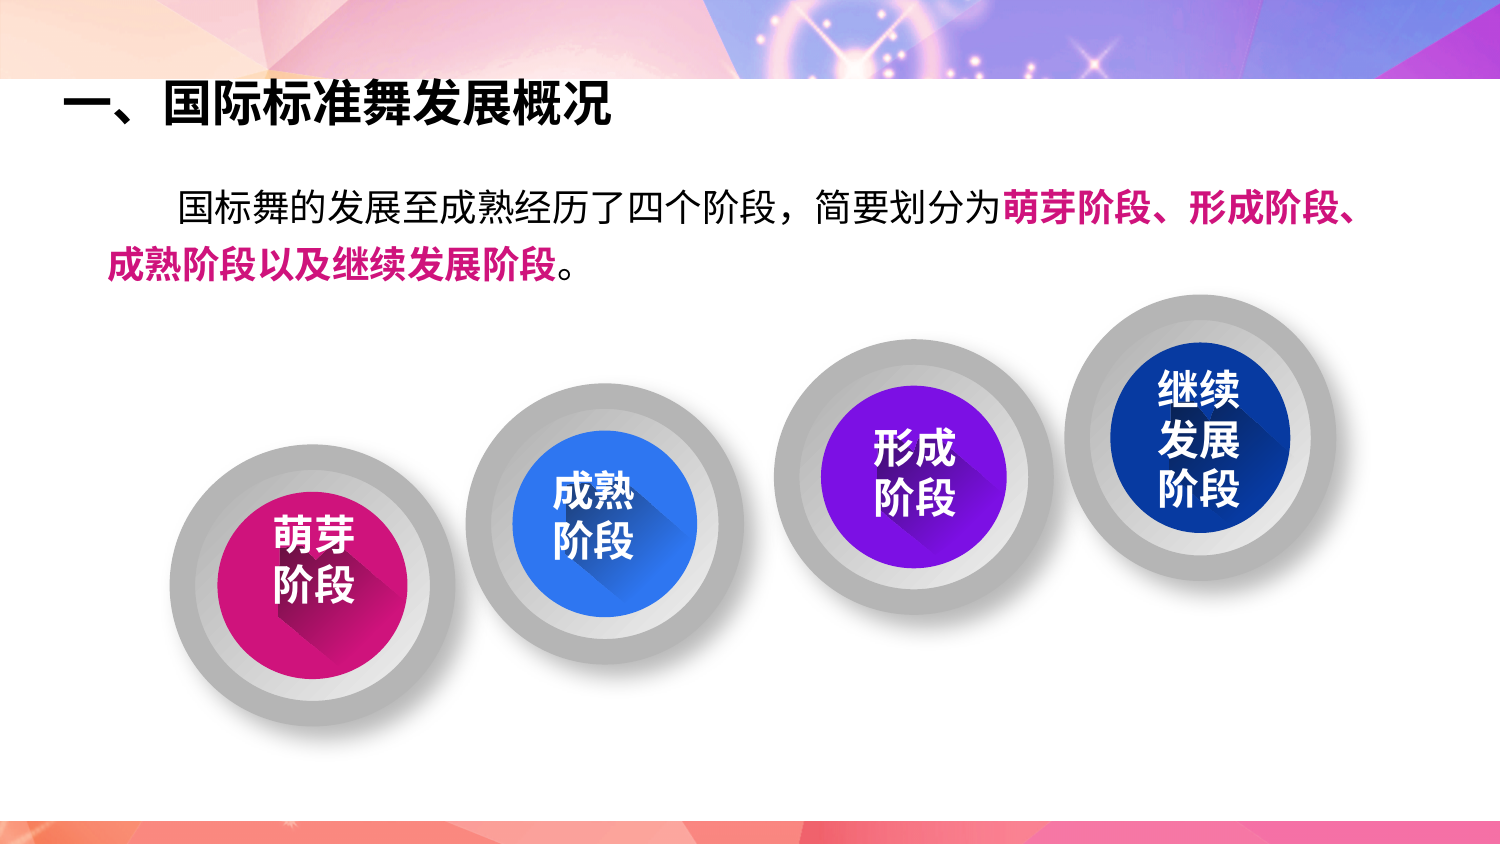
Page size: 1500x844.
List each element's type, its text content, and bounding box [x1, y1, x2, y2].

text_box 国标舞的发展至成熟经历了四个阶段，简要划分为萌芽阶段、形成阶段、成熟阶段以及继续发展阶段。 [92, 159, 1408, 343]
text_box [182, 457, 443, 714]
picture [0, 0, 1500, 79]
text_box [1077, 307, 1324, 569]
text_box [786, 351, 1041, 603]
picture [0, 821, 1500, 844]
text_box 一、国际标准舞发展概况 [5, 48, 779, 160]
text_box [478, 396, 732, 652]
